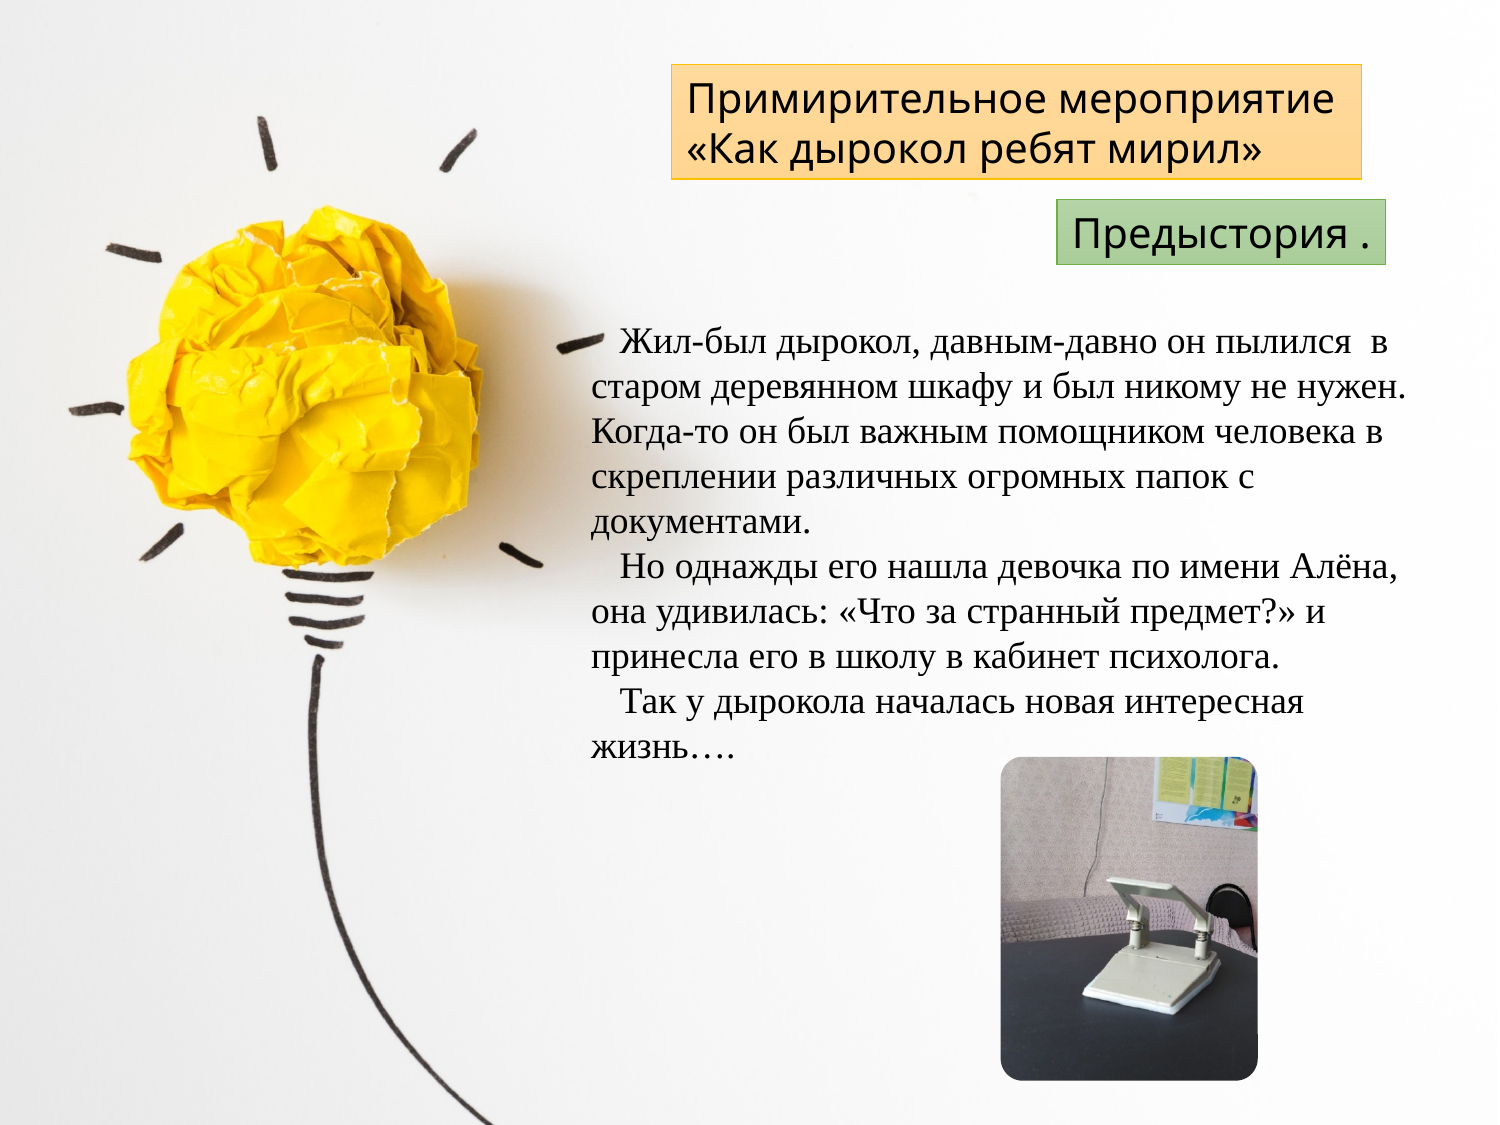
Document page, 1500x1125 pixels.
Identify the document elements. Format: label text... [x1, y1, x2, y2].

text_box Предыстория . [1056, 199, 1386, 265]
picture [0, 0, 1497, 1125]
text_box Примирительное мероприятие «Как дырокол ребят мирил» [671, 64, 1362, 180]
text_box Жил-был дырокол, давным-давно он пылился в старом деревянном шкафу и был никому не нужен. Когда-то он был важным помощником человека в скреплении различных огромных папок с документами. Но однажды его нашла девочка по имени Алёна, она удивилась: «Что за странный предмет?» и принесла его в школу в кабинет психолога. Так у дырокола началась новая интересная жизнь…. [576, 308, 1473, 819]
